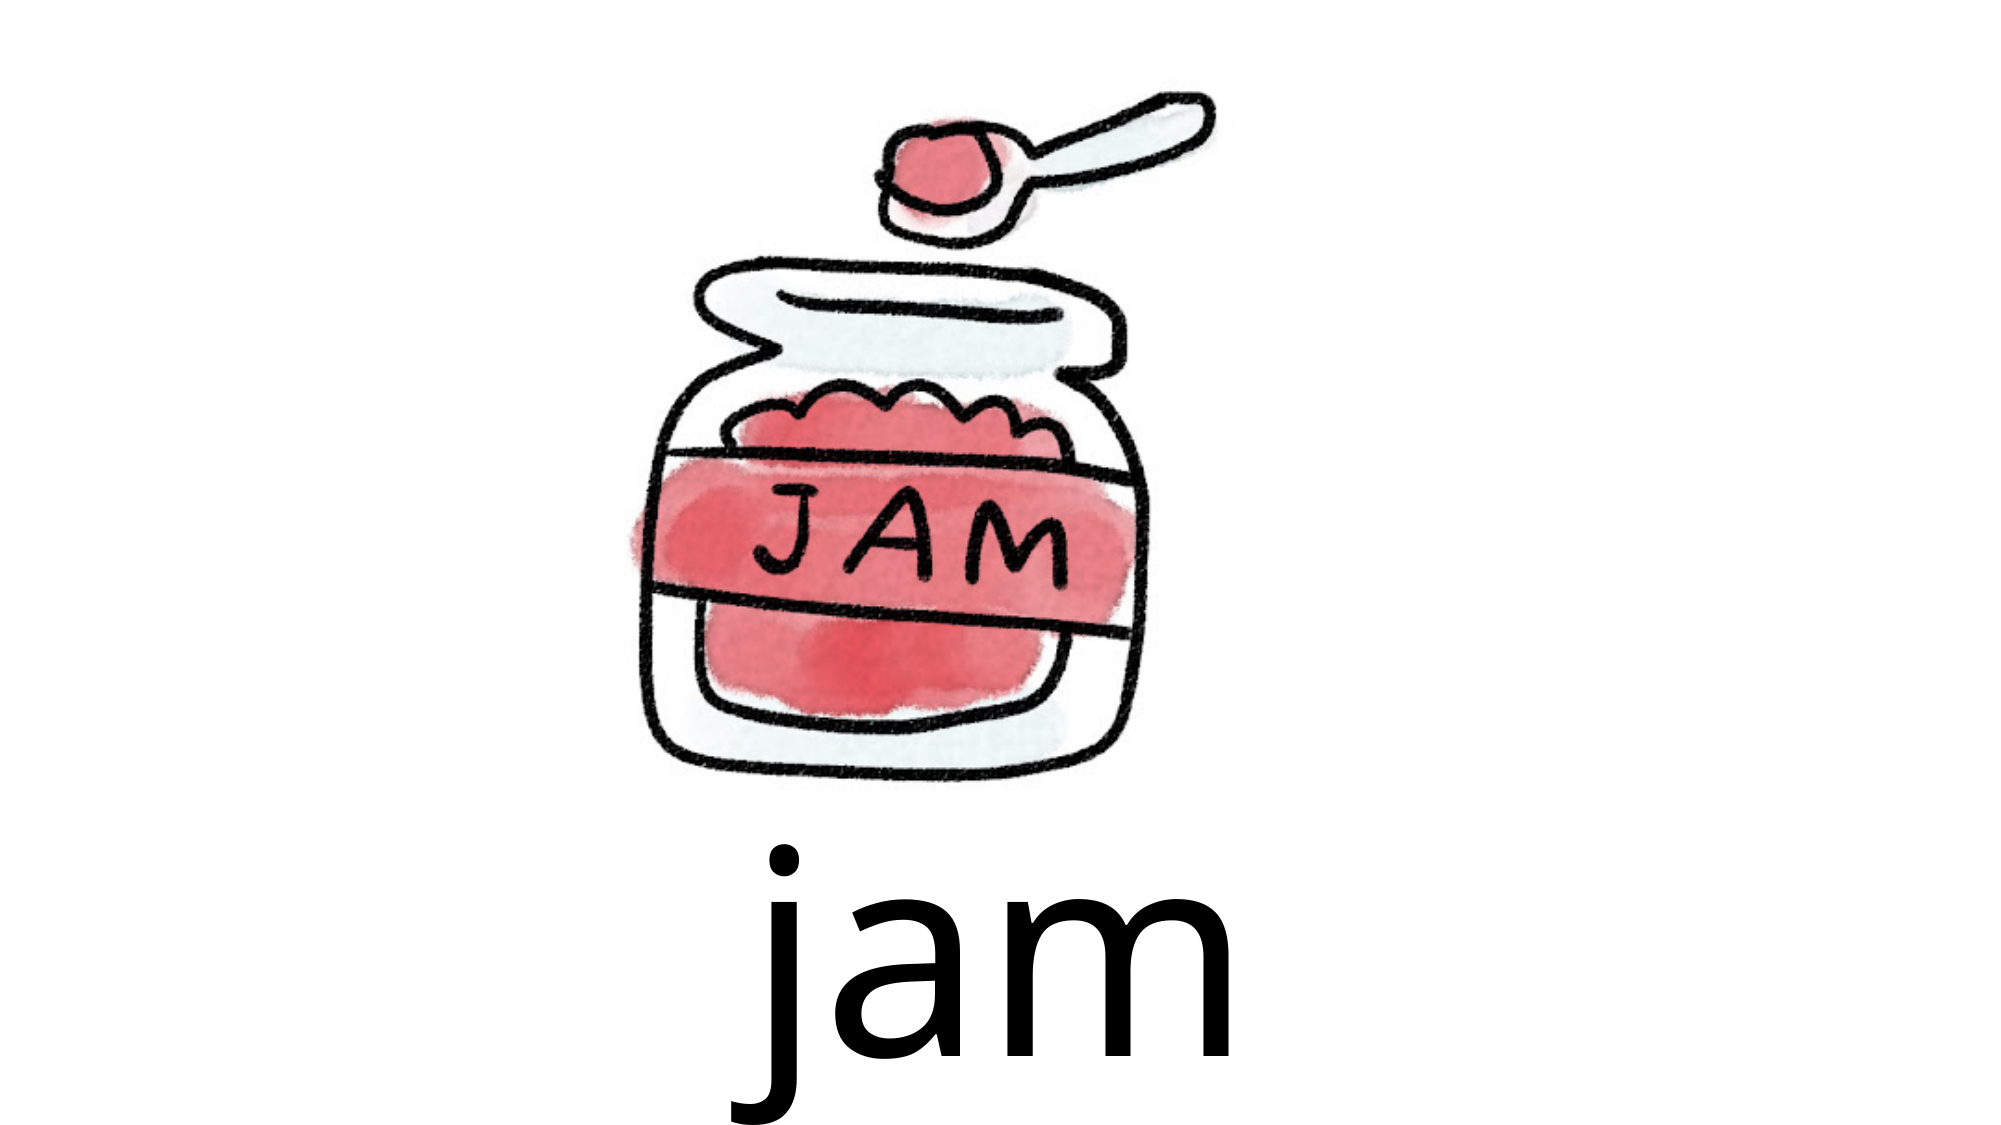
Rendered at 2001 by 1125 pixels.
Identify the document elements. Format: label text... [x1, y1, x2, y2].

text_box jam [732, 761, 1268, 1122]
picture [610, 64, 1246, 806]
